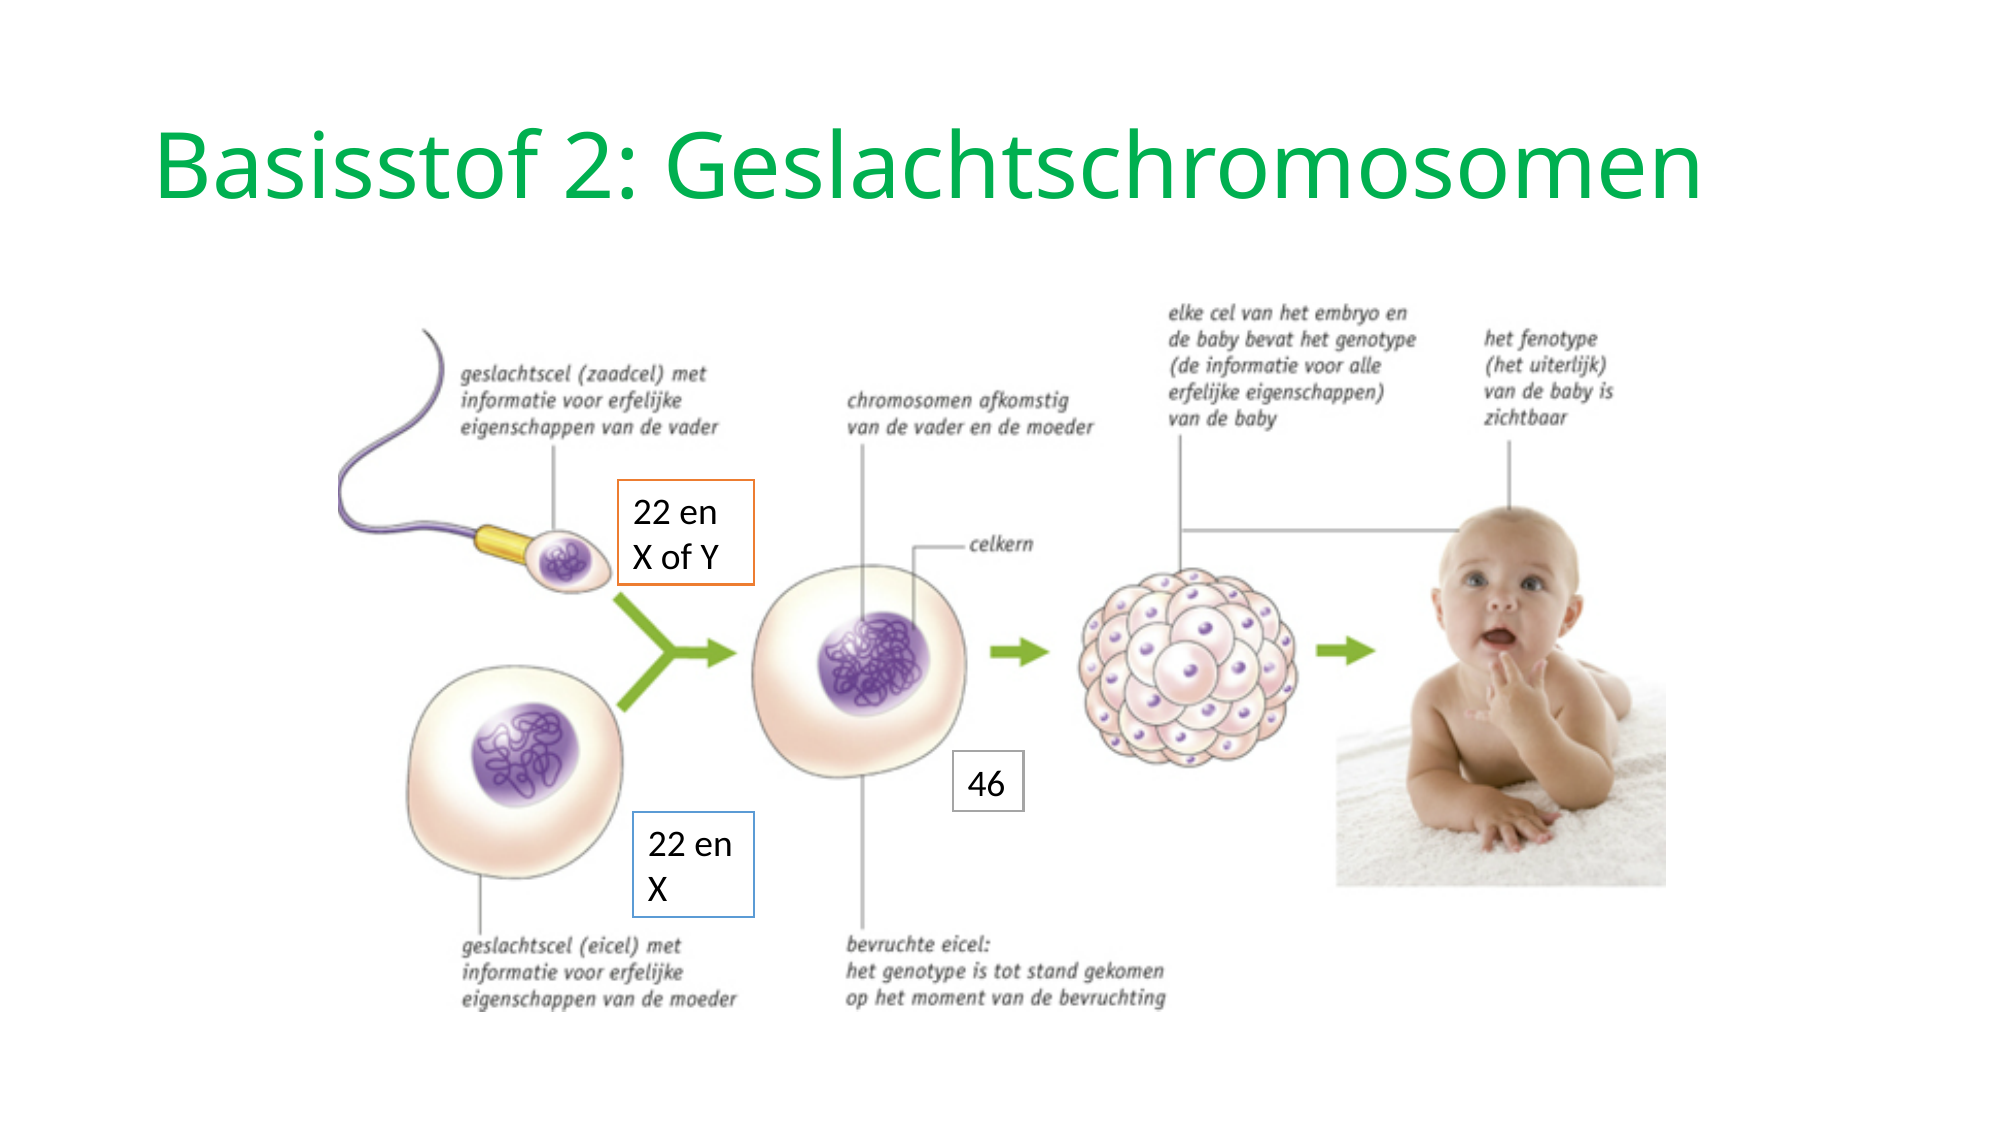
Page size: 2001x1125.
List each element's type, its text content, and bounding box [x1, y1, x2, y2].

title Basisstof 2: Geslachtschromosomen [137, 59, 1863, 278]
picture [338, 302, 1666, 1012]
